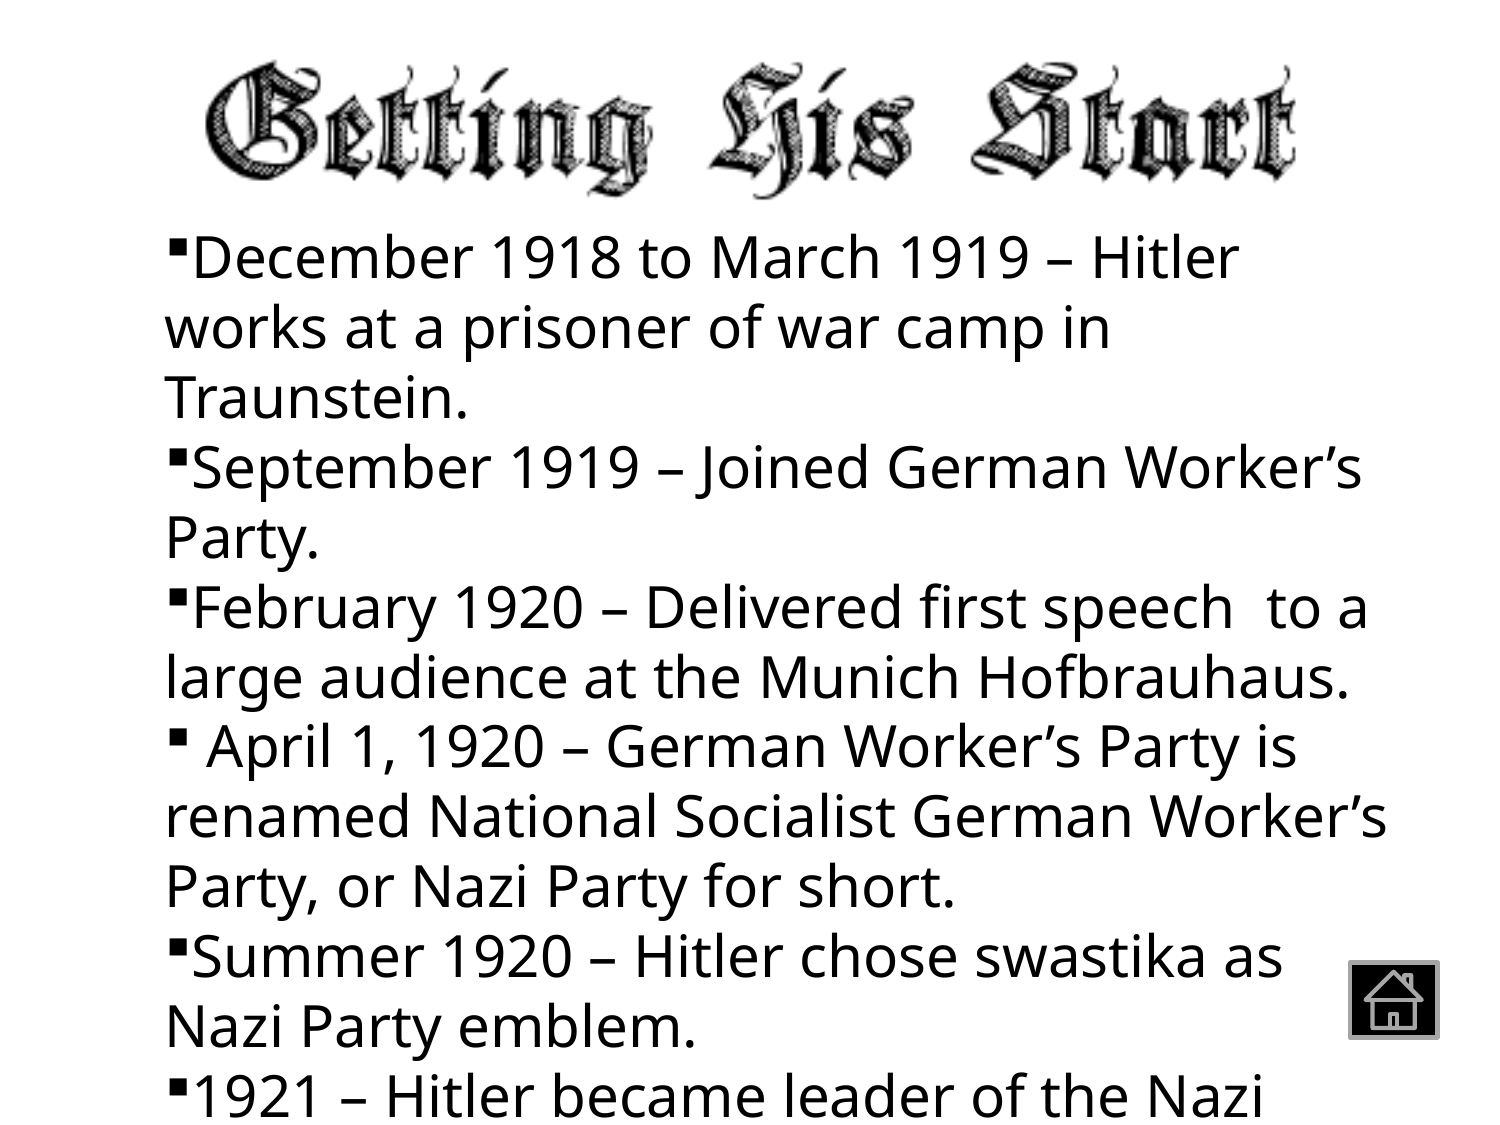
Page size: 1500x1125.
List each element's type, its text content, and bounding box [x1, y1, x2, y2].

text_box December 1918 to March 1919 – Hitler works at a prisoner of war camp in Traunstein. September 1919 – Joined German Worker’s Party. February 1920 – Delivered first speech to a large audience at the Munich Hofbrauhaus. April 1, 1920 – German Worker’s Party is renamed National Socialist German Worker’s Party, or Nazi Party for short. Summer 1920 – Hitler chose swastika as Nazi Party emblem. 1921 – Hitler became leader of the Nazi Party. Early 1923 – Planned to overthrow German Weimer Republic. [149, 212, 1413, 1125]
picture [125, 17, 1376, 263]
text_box [1348, 960, 1440, 1040]
